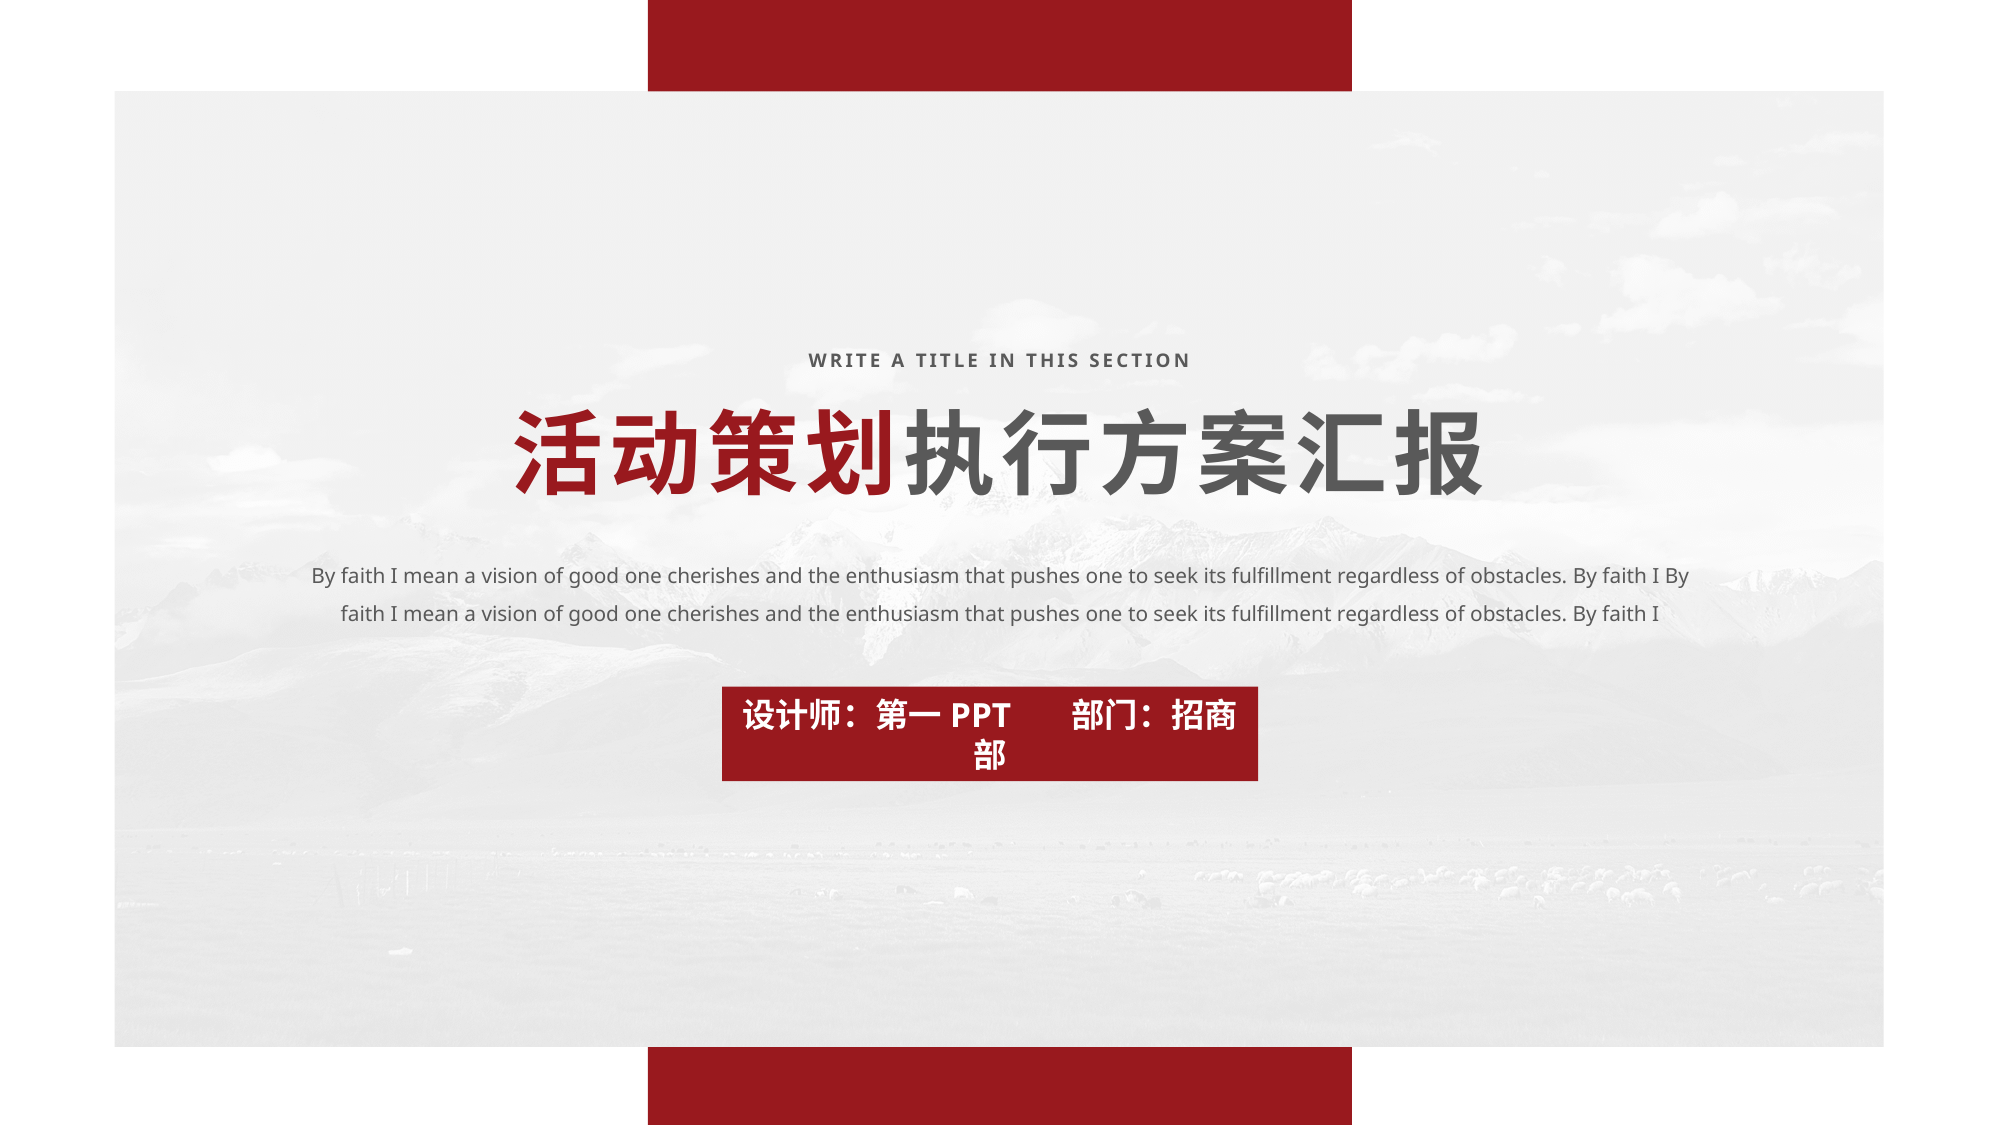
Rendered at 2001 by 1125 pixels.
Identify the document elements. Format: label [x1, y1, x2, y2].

text_box [113, 91, 1884, 1047]
text_box [647, 0, 1353, 91]
text_box [647, 1047, 1353, 1125]
